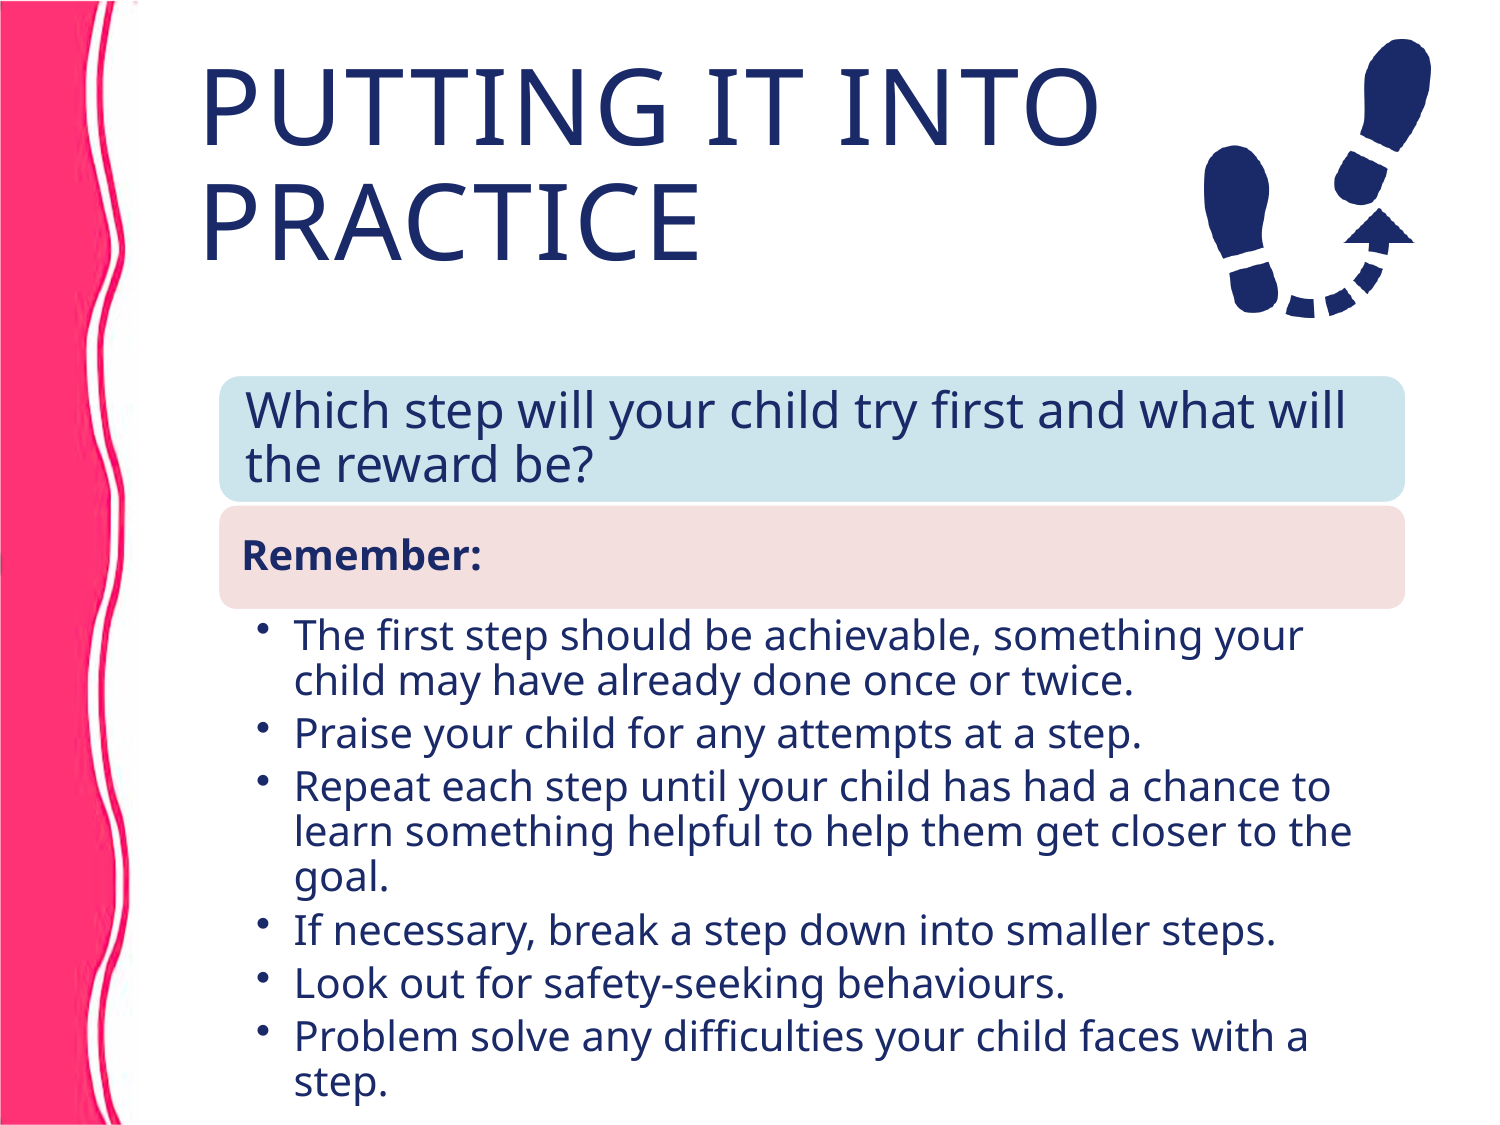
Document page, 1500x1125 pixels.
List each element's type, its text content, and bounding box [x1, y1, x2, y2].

picture [1161, 22, 1473, 334]
picture [0, 2, 218, 1124]
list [218, 374, 1407, 965]
slide_number 17 [1197, 1045, 1500, 1103]
title Putting it into practice [183, 46, 1161, 291]
